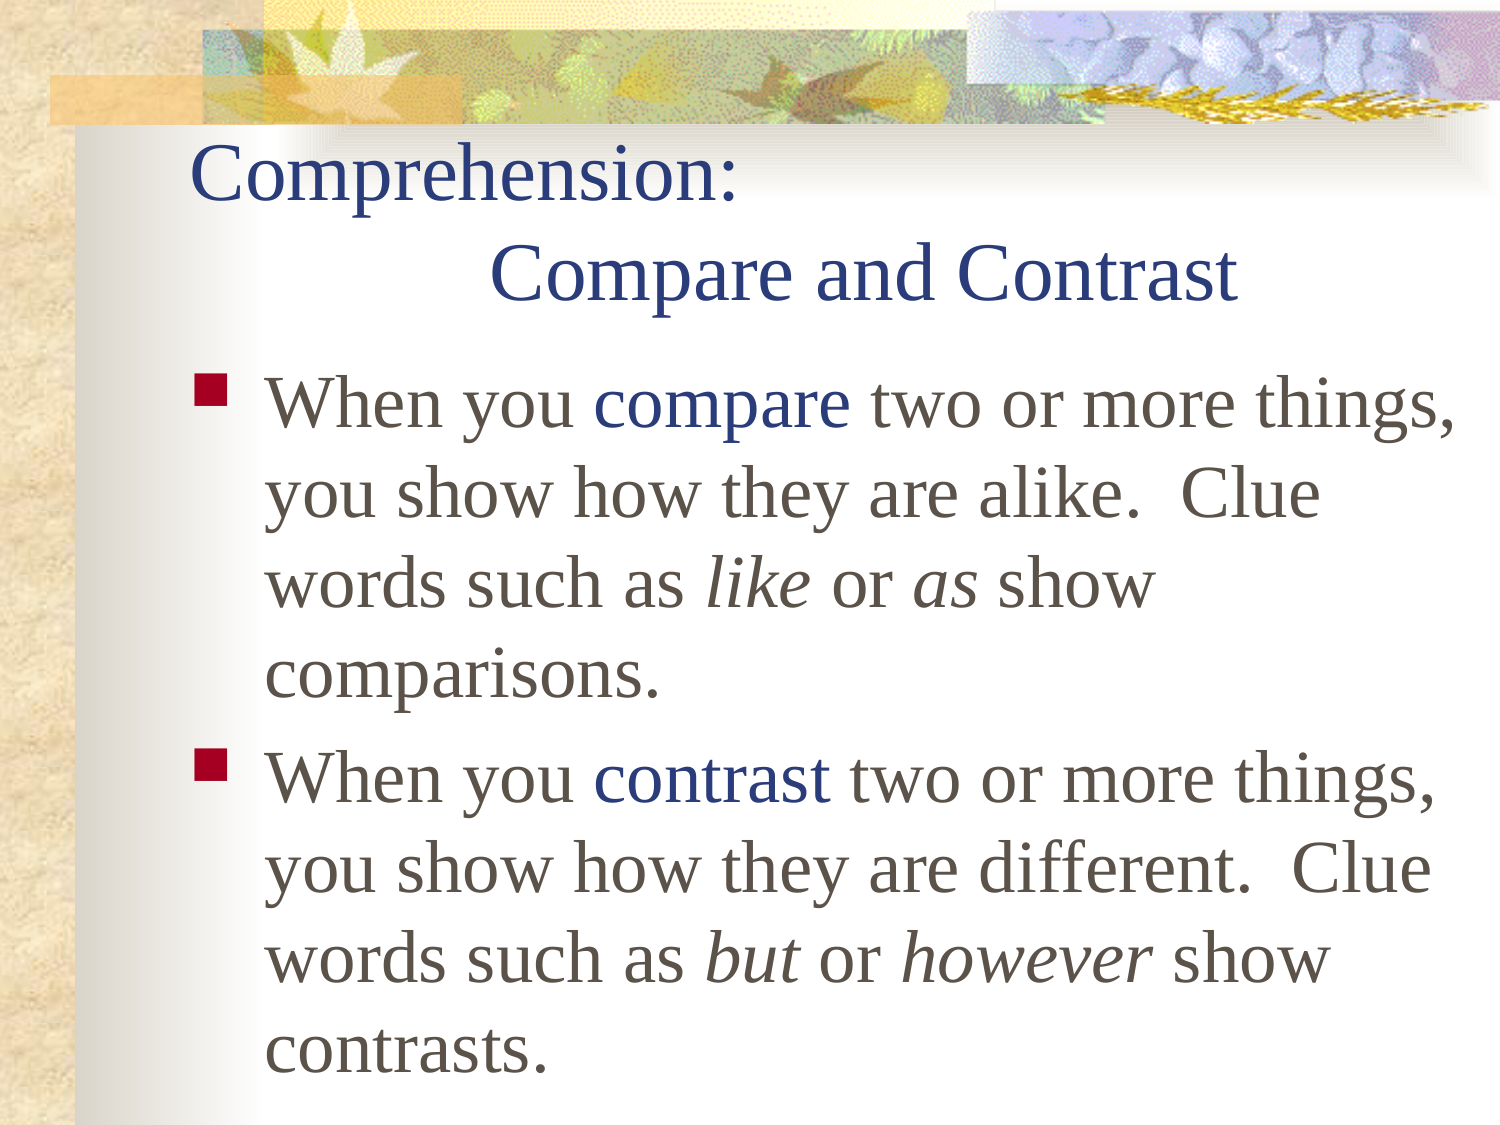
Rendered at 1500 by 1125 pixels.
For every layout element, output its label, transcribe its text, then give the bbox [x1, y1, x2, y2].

list When you compare two or more things, you show how they are alike. Clue words such as like or as show comparisons. When you contrast two or more things, you show how they are different. Clue words such as but or however show contrasts. [174, 344, 1500, 1125]
picture [0, 0, 1500, 1125]
title Comprehension: Compare and Contrast [174, 137, 1451, 326]
